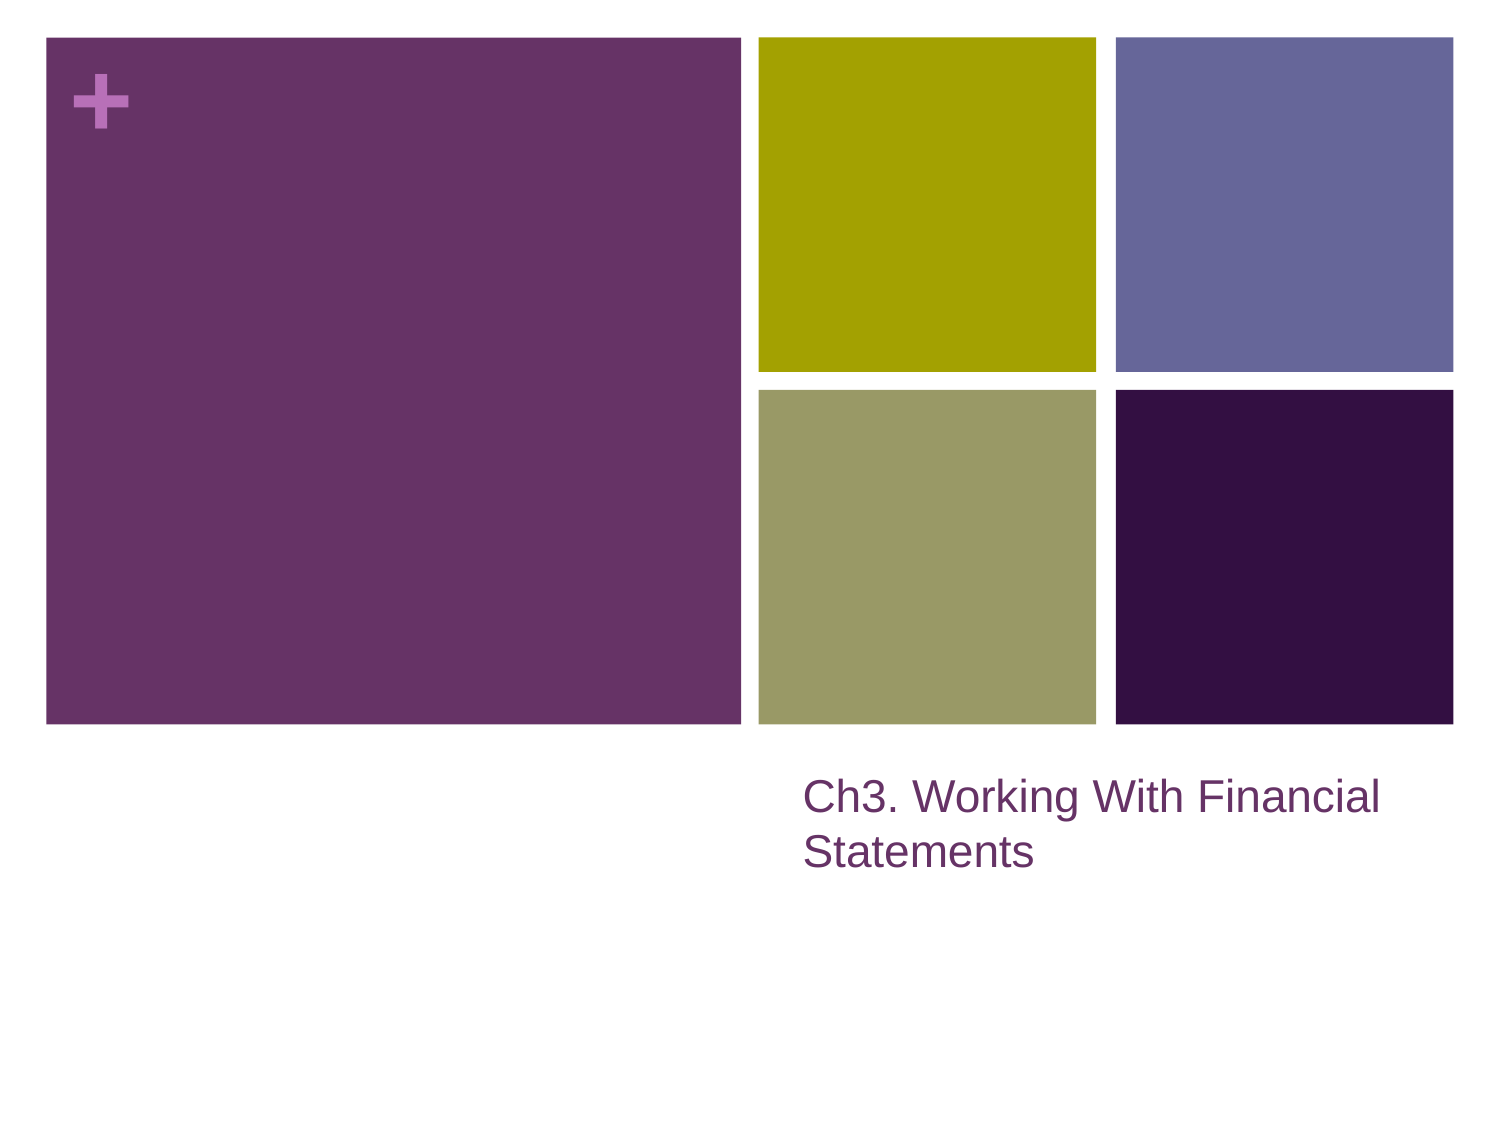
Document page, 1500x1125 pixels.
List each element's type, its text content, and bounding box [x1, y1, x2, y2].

title Ch3. Working With Financial Statements [787, 758, 1450, 941]
